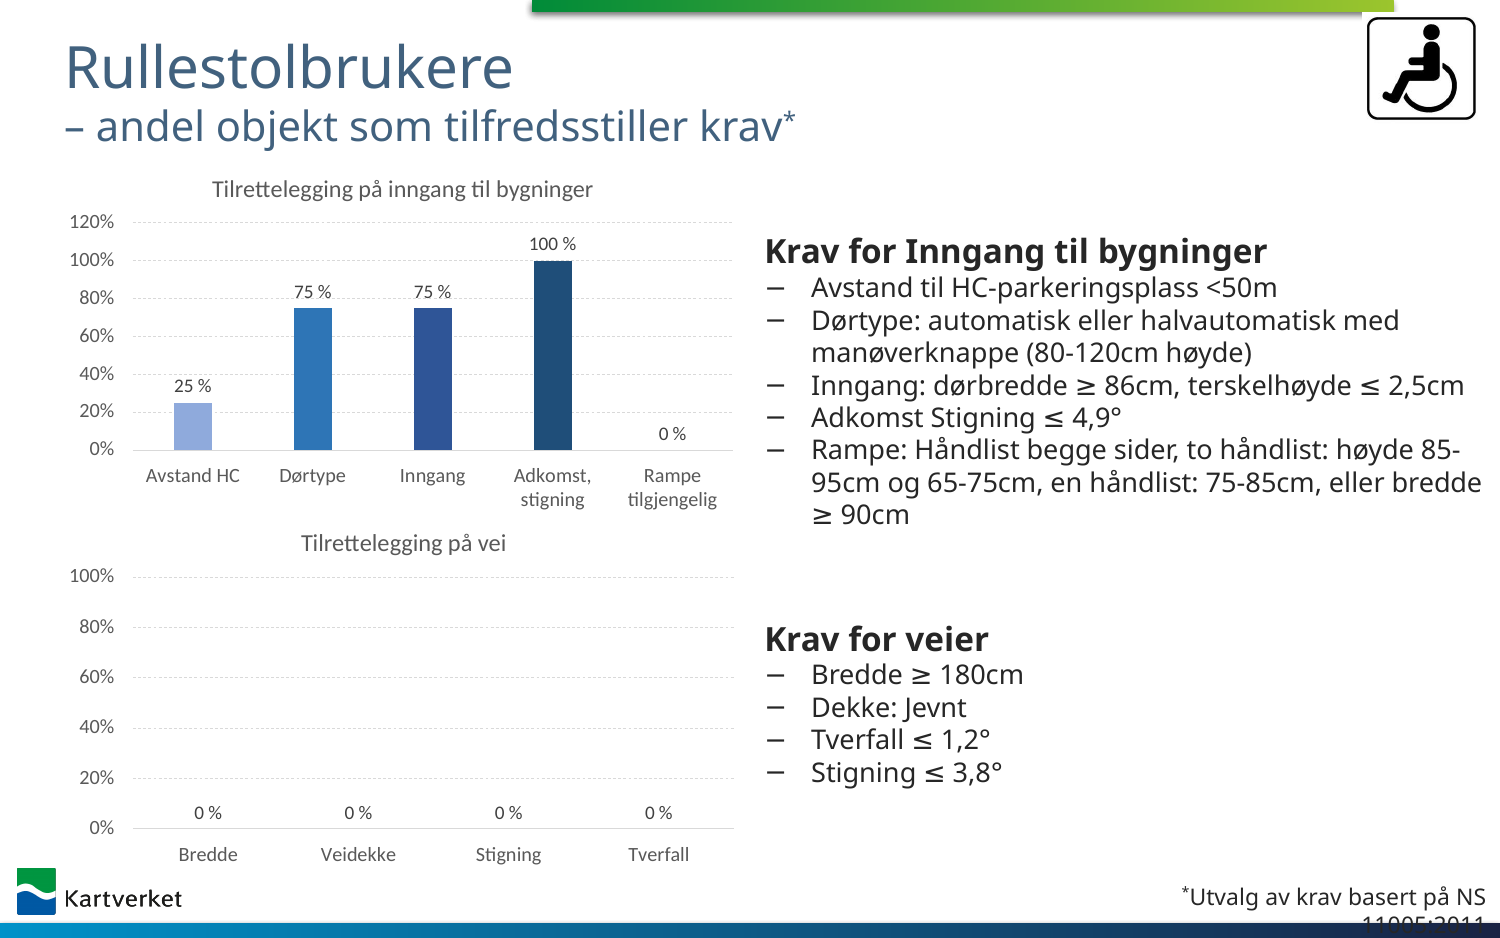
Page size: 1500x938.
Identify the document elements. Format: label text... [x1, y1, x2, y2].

picture [1362, 12, 1481, 126]
text_box Krav for veier Bredde ≥ 180cm Dekke: Jevnt Tverfall ≤ 1,2° Stigning ≤ 3,8° [749, 610, 1500, 795]
text_box Rullestolbrukere – andel objekt som tilfredsstiller krav* [49, 25, 1431, 158]
text_box *Utvalg av krav basert på NS 11005:2011 [1068, 873, 1500, 938]
picture [62, 166, 744, 519]
text_box Krav for Inngang til bygninger Avstand til HC-parkeringsplass <50m Dørtype: automatisk eller halvautomatisk med manøverknappe (80-120cm høyde) Inngang: dørbredde ≥ 86cm, terskelhøyde ≤ 2,5cm Adkomst Stigning ≤ 4,9° Rampe: Håndlist begge sider, to håndlist: høyde 85-95cm og 65-75cm, en håndlist: 75-85cm, eller bredde ≥ 90cm [749, 223, 1500, 538]
picture [62, 520, 746, 874]
